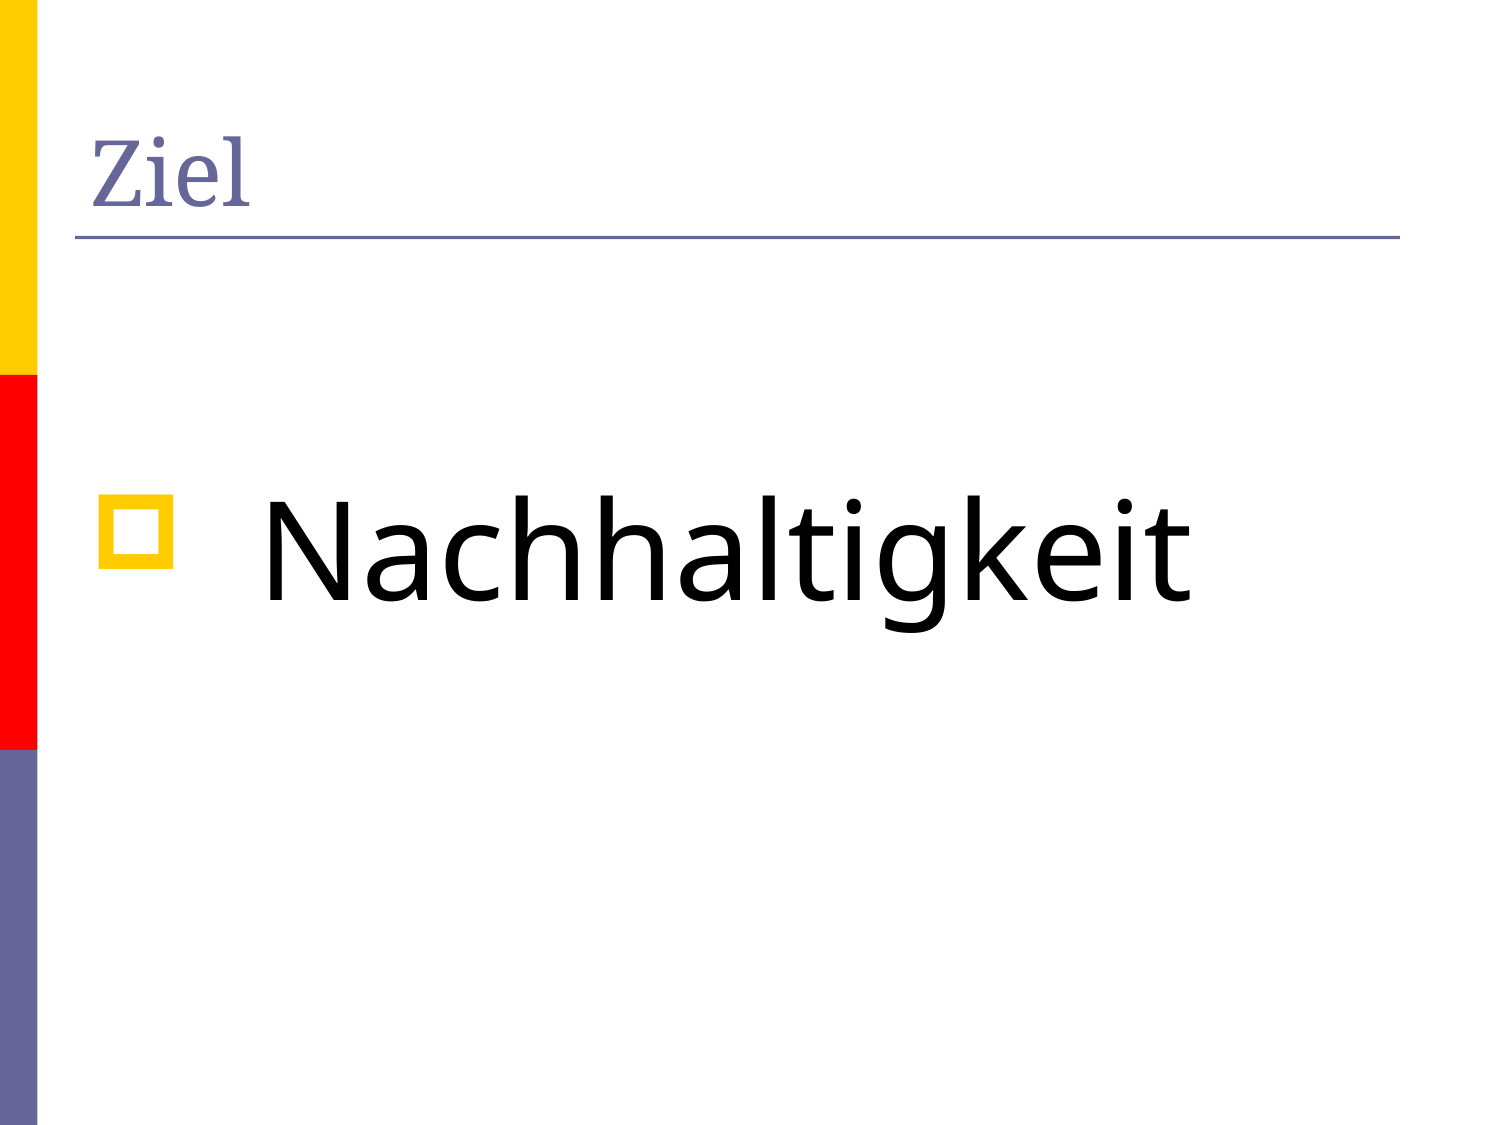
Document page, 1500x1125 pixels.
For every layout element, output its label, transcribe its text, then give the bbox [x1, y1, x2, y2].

title Ziel [75, 45, 1425, 233]
list Nachhaltigkeit [75, 262, 1425, 1006]
